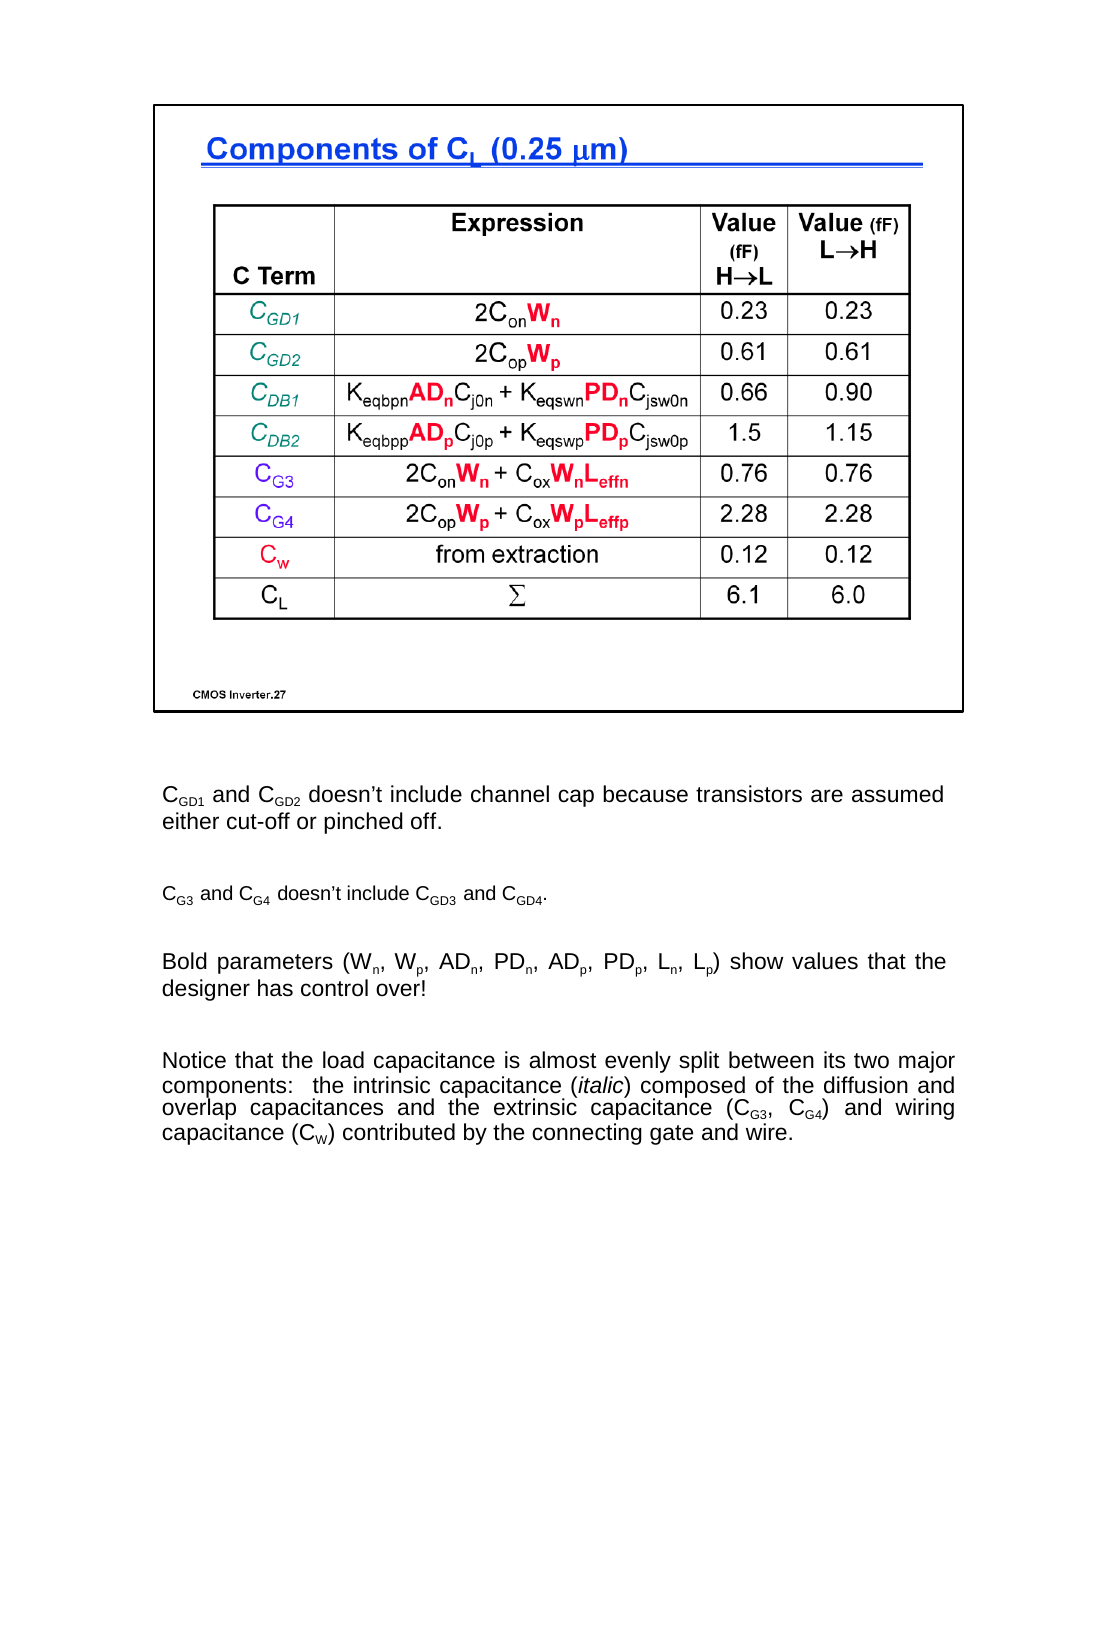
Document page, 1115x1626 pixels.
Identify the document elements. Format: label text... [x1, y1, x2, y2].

text_box CG3 and CG4 doesn’t include CGD3 and CGD4. [159, 880, 612, 912]
text_box Notice that the load capacitance is almost evenly split between its two major components: the intrinsic capacitance (italic) composed of the diffusion and overlap capacitances and the extrinsic capacitance (CG3, CG4) and wiring capacitance (CW) contributed by the connecting gate and wire. [159, 1048, 956, 1154]
text_box [153, 104, 963, 712]
text_box CGD1 and CGD2 doesn’t include channel cap because transistors are assumed either cut-off or pinched off. [159, 784, 956, 837]
text_box Bold parameters (Wn, Wp, ADn, PDn, ADp, PDp, Ln, Lp) show values that the designer has control over! [159, 951, 956, 1004]
